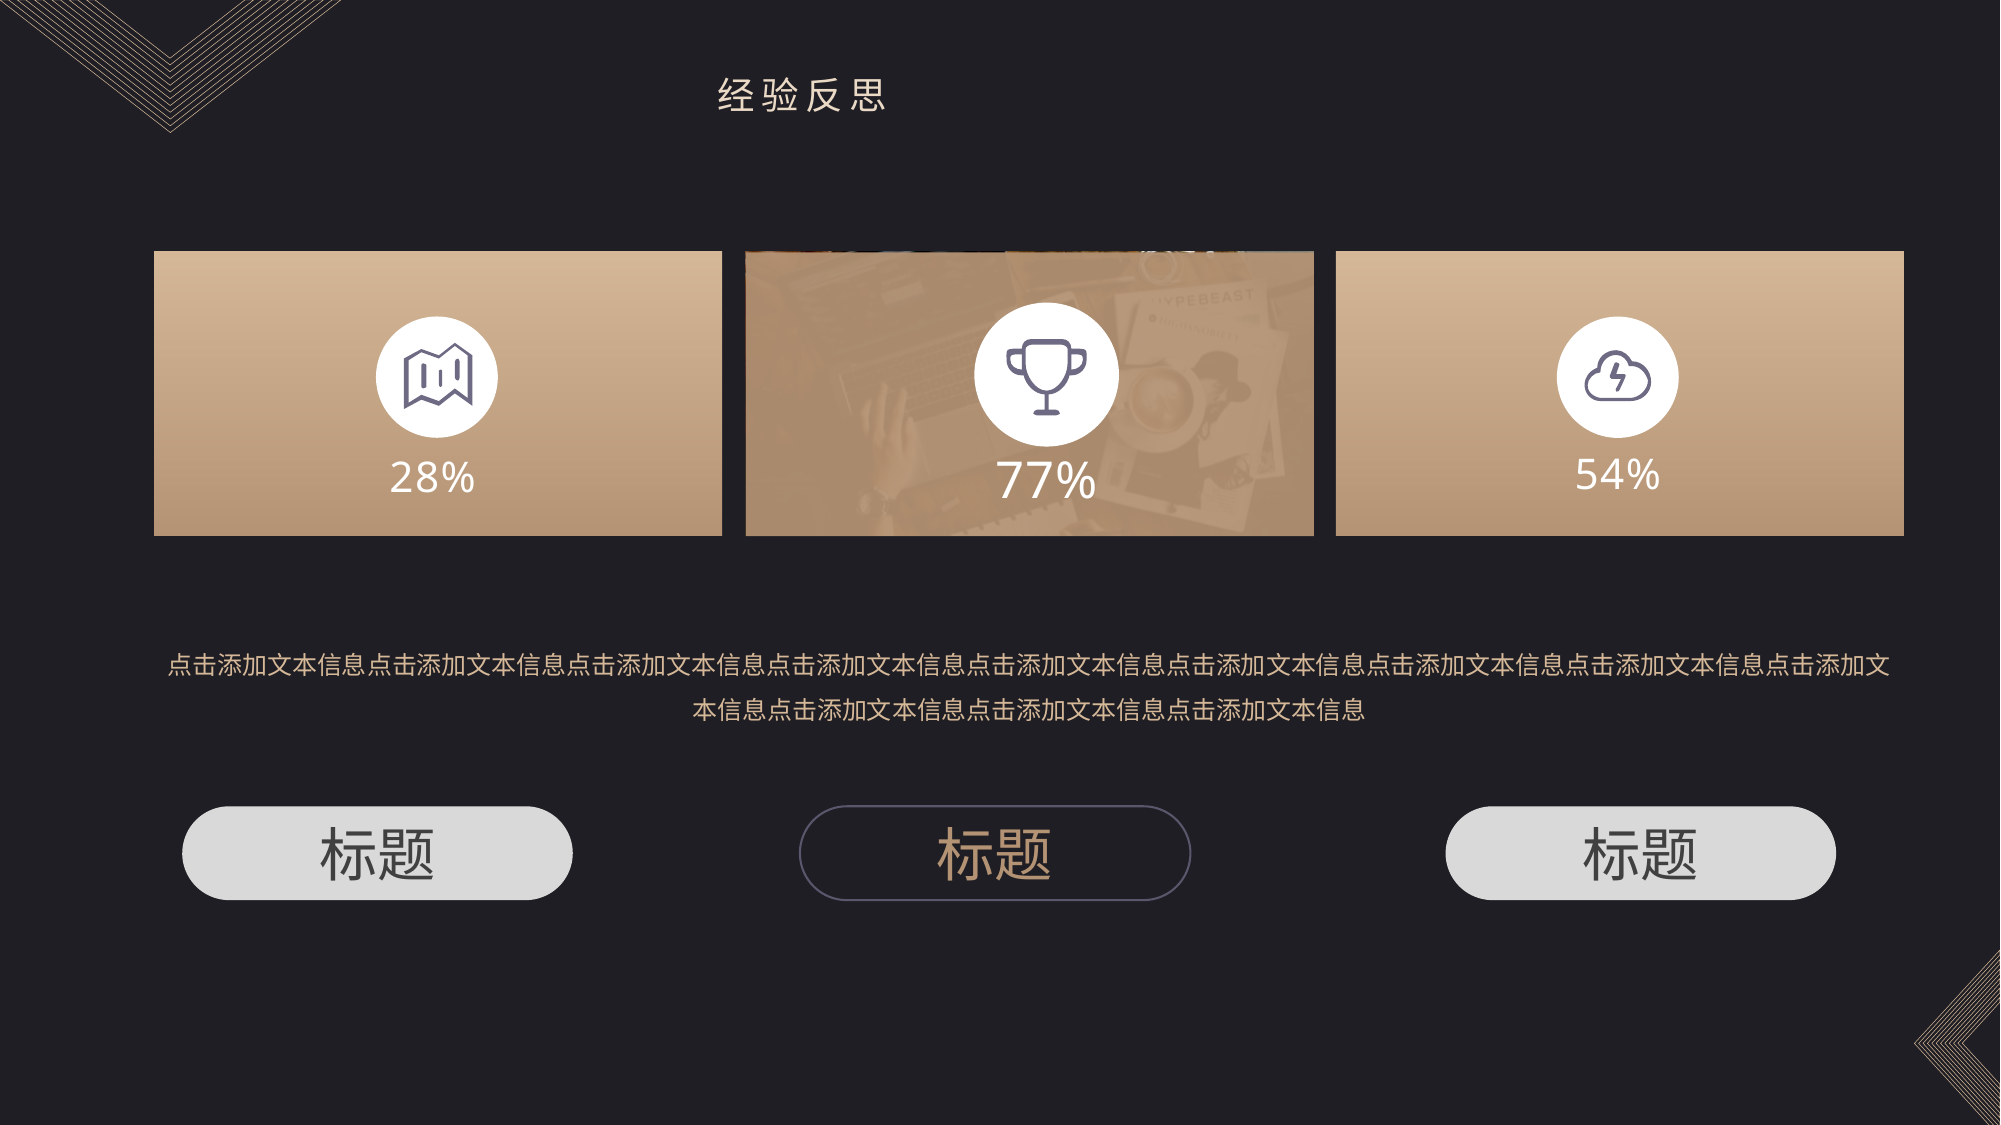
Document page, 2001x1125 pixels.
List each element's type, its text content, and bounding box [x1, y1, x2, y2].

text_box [974, 302, 1119, 447]
text_box 标题 [181, 805, 574, 902]
text_box 标题 [798, 805, 1192, 902]
text_box [1335, 250, 1905, 536]
text_box 点击添加文本信息点击添加文本信息点击添加文本信息点击添加文本信息点击添加文本信息点击添加文本信息点击添加文本信息点击添加文本信息点击添加文本信息点击添加文本信息点击添加文本信息点击添加文本信息 [145, 627, 1915, 777]
text_box 标题 [1444, 805, 1838, 902]
picture [745, 251, 1314, 536]
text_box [375, 316, 498, 438]
text_box 28% [330, 442, 535, 509]
text_box 经验反思 [703, 64, 1267, 125]
text_box [0, 0, 343, 134]
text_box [1556, 316, 1679, 438]
text_box [1912, 948, 2000, 1125]
text_box [153, 250, 723, 536]
text_box 54% [1516, 440, 1720, 506]
